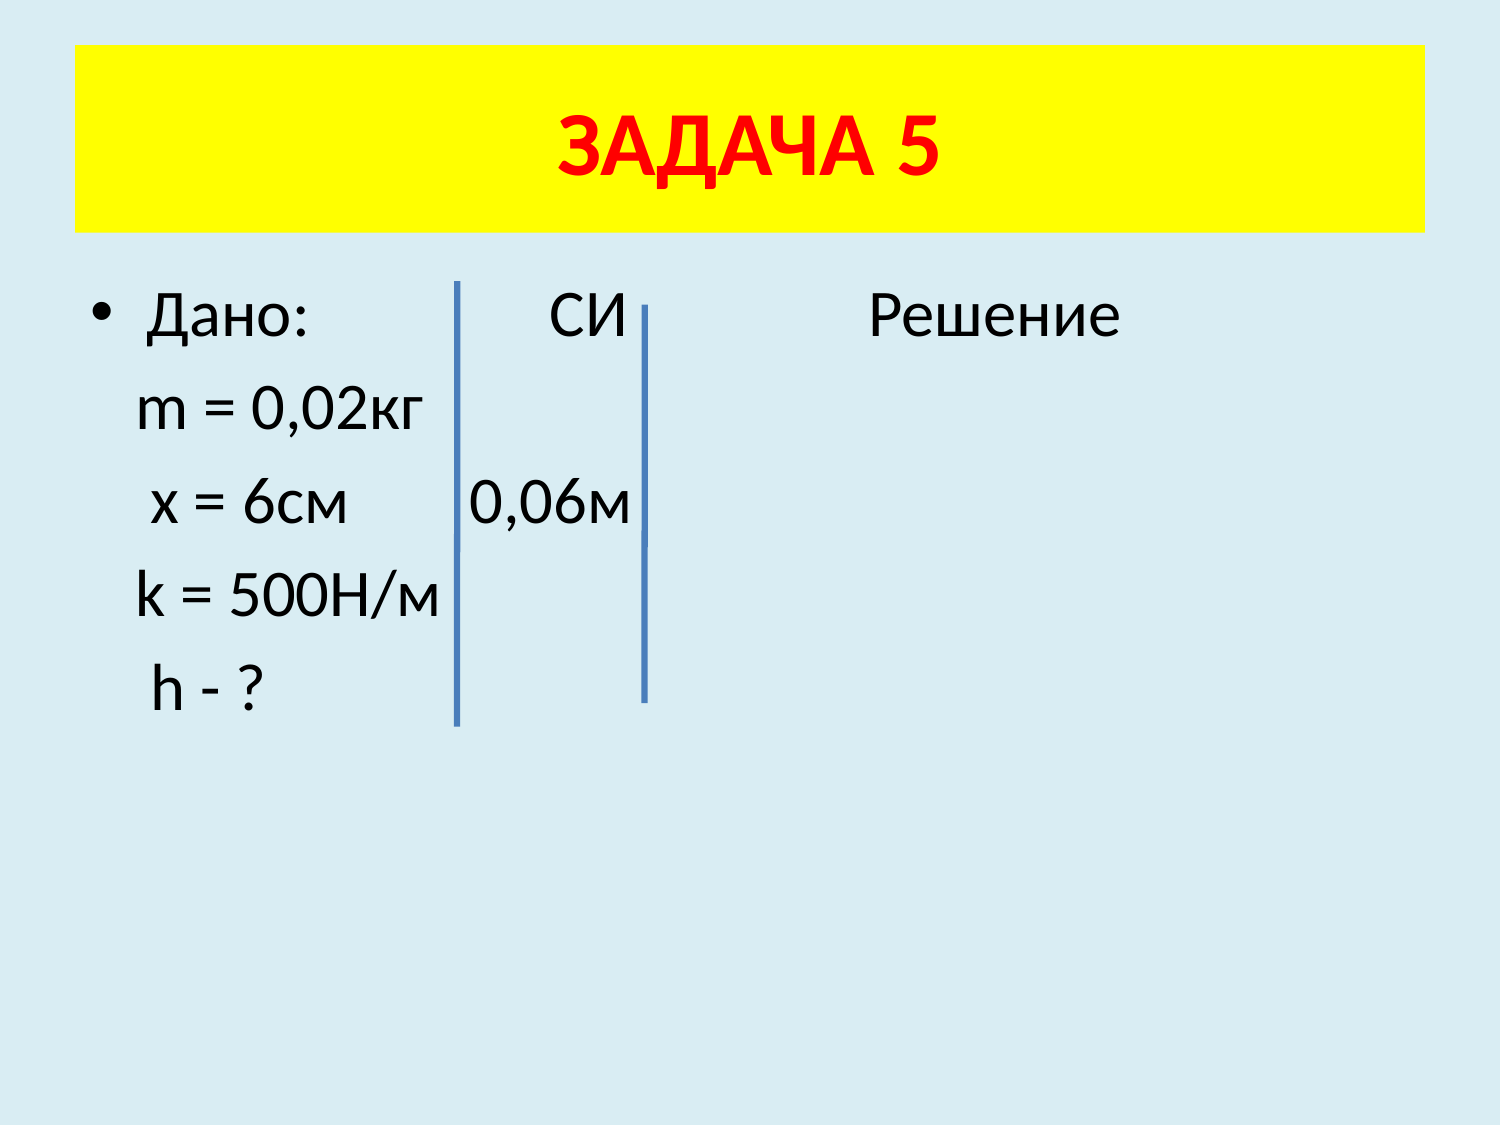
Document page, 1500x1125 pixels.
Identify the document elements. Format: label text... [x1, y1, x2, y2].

title ЗАДАЧА 5 [75, 45, 1425, 233]
list Дано: СИ Решение m = 0,02кг x = 6см 0,06м k = 500Н/м h - ? [75, 262, 1425, 1005]
